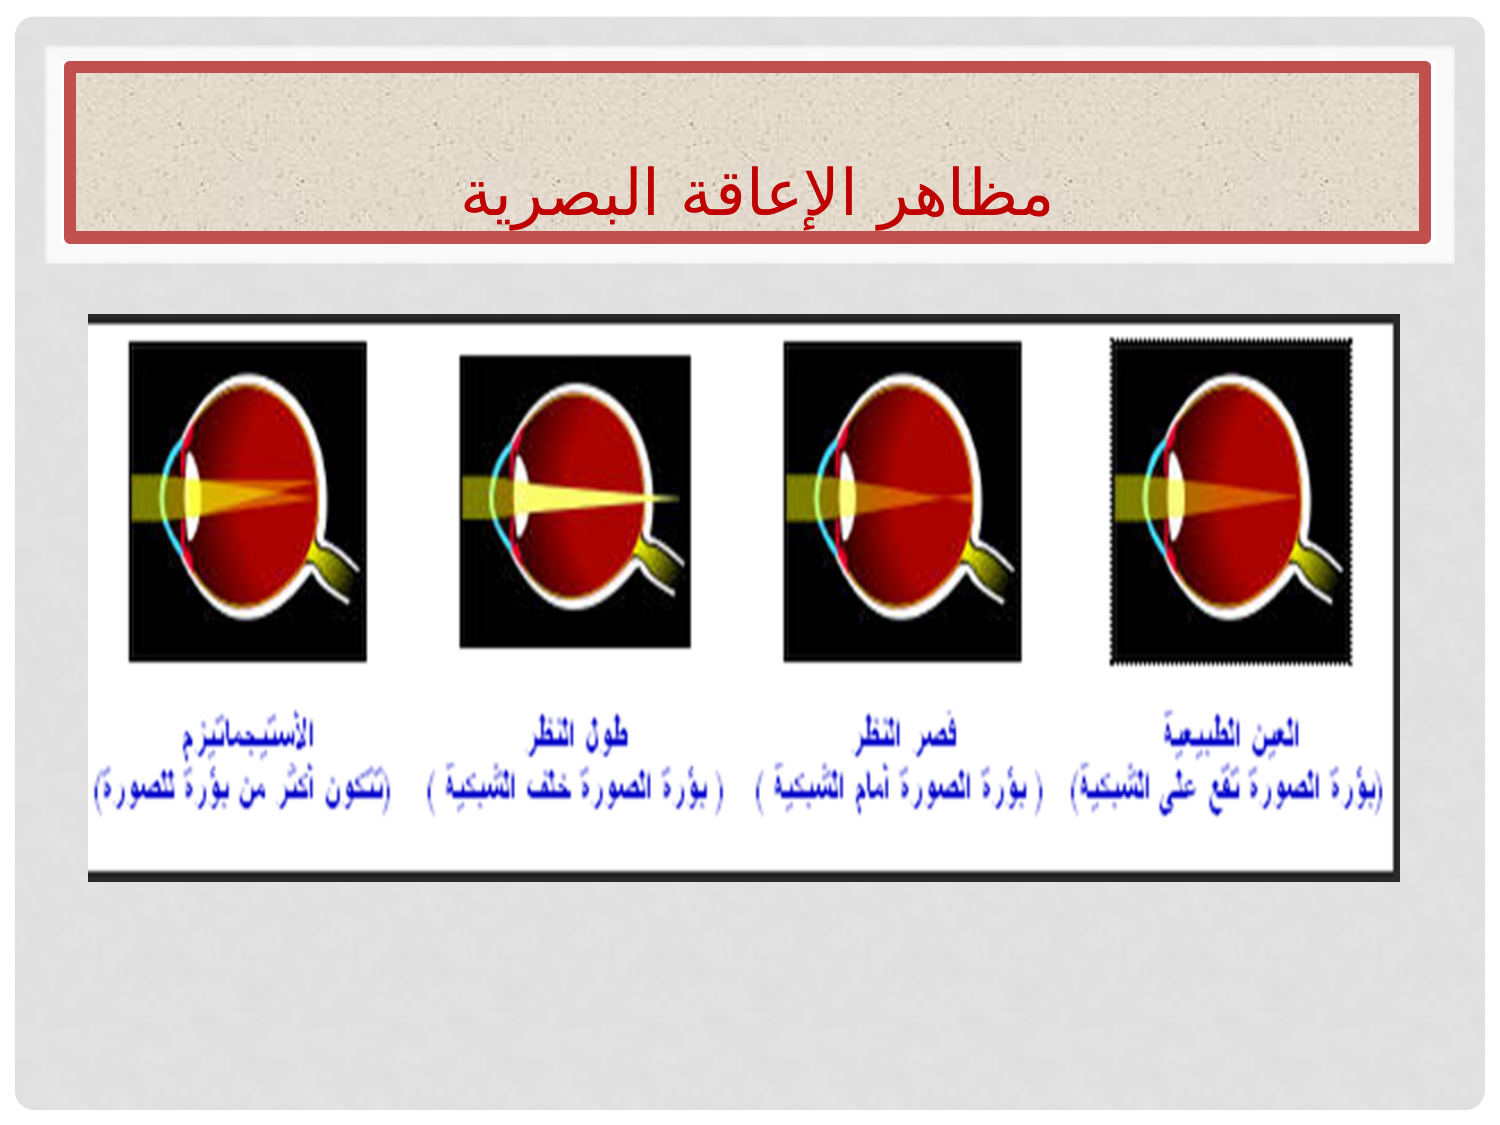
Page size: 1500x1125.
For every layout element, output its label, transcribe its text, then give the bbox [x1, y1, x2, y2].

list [88, 314, 1400, 882]
title مظاهر الإعاقة البصرية [69, 66, 1425, 238]
